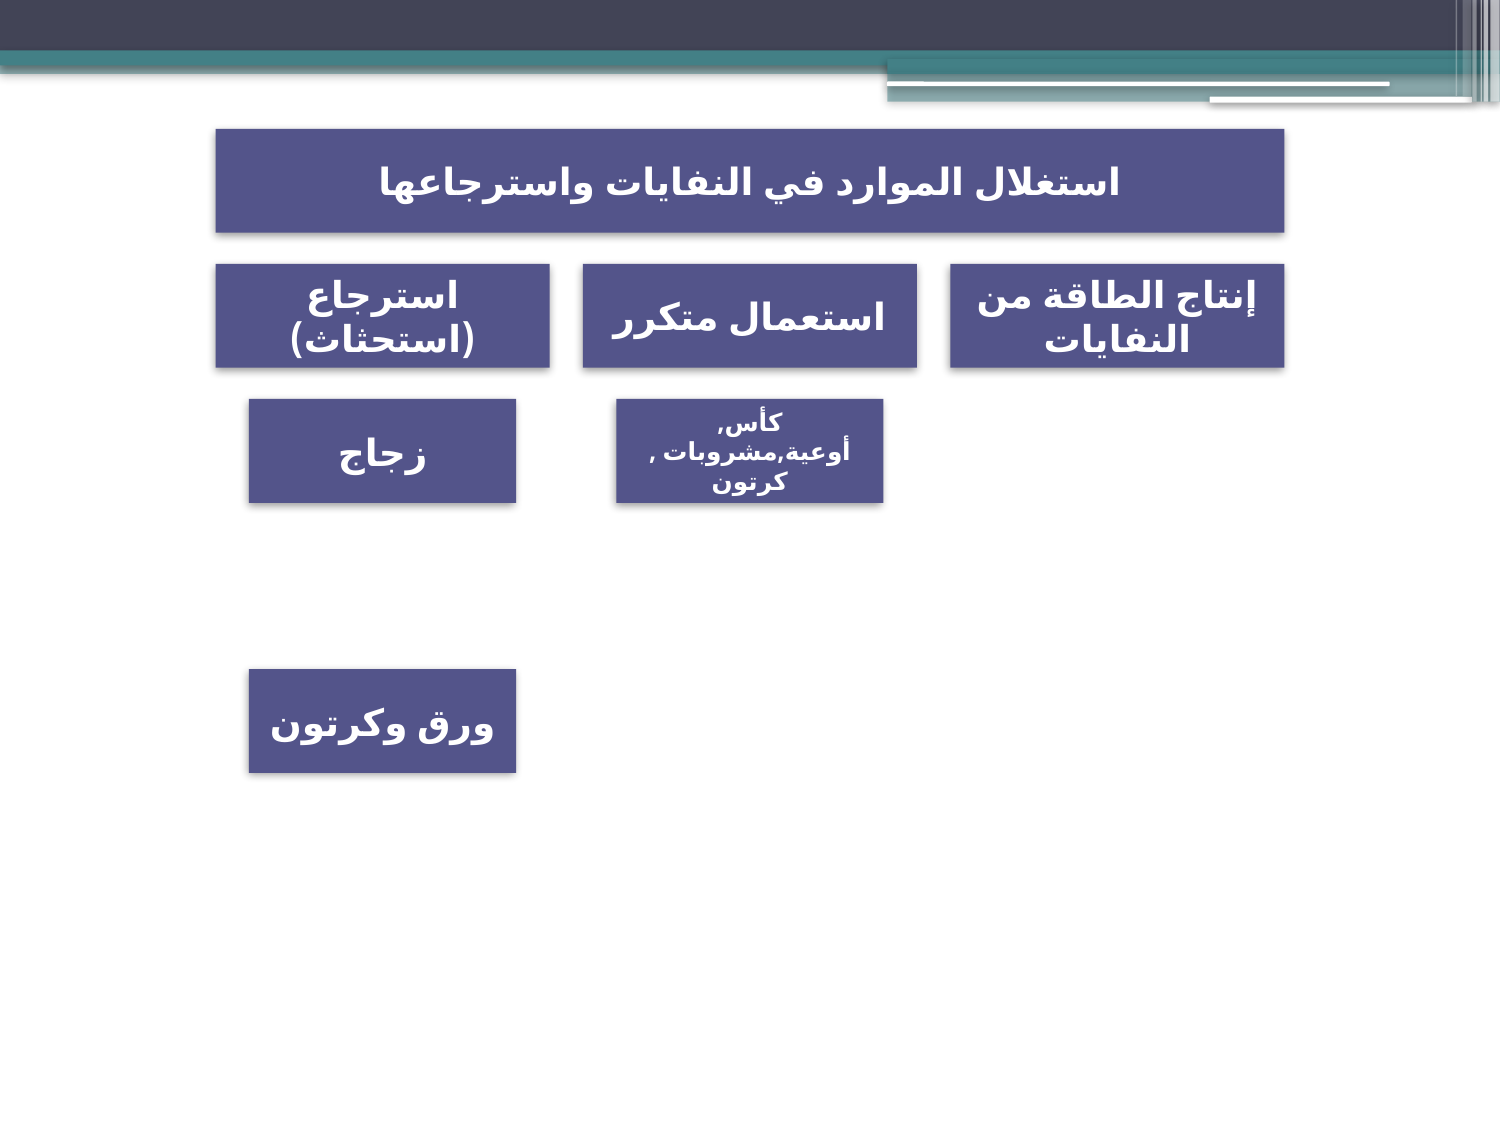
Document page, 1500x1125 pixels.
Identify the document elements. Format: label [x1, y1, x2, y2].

list [81, 128, 1419, 1044]
